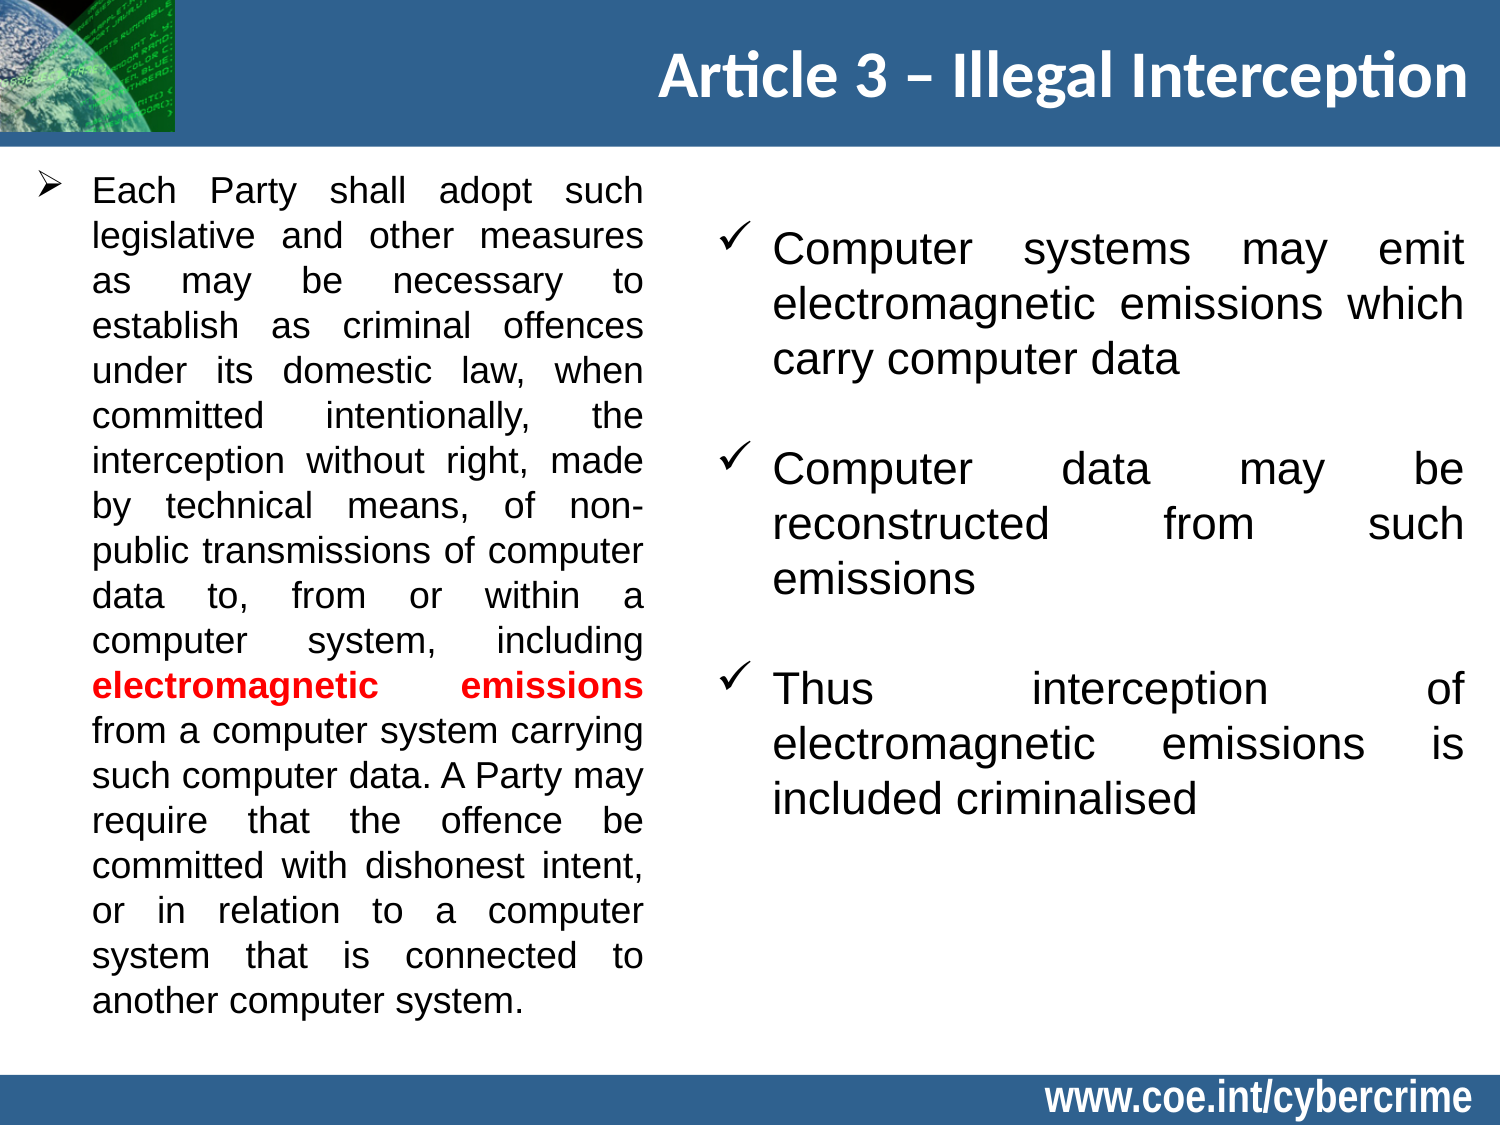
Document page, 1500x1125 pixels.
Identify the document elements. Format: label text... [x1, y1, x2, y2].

text_box www.coe.int/cybercrime [1030, 1059, 1500, 1125]
text_box Computer systems may emit electromagnetic emissions which carry computer data Computer data may be reconstructed from such emissions Thus interception of electromagnetic emissions is included criminalised [701, 211, 1480, 831]
text_box Each Party shall adopt such legislative and other measures as may be necessary to establish as criminal offences under its domestic law, when committed intentionally, the interception without right, made by technical means, of non-public transmissions of computer data to, from or within a computer system, including electromagnetic emissions from a computer system carrying such computer data. A Party may require that the offence be committed with dishonest intent, or in relation to a computer system that is connected to another computer system. [20, 158, 659, 1028]
text_box Article 3 – Illegal Interception [0, 0, 1500, 149]
picture [0, 0, 175, 132]
text_box [0, 1073, 1030, 1125]
